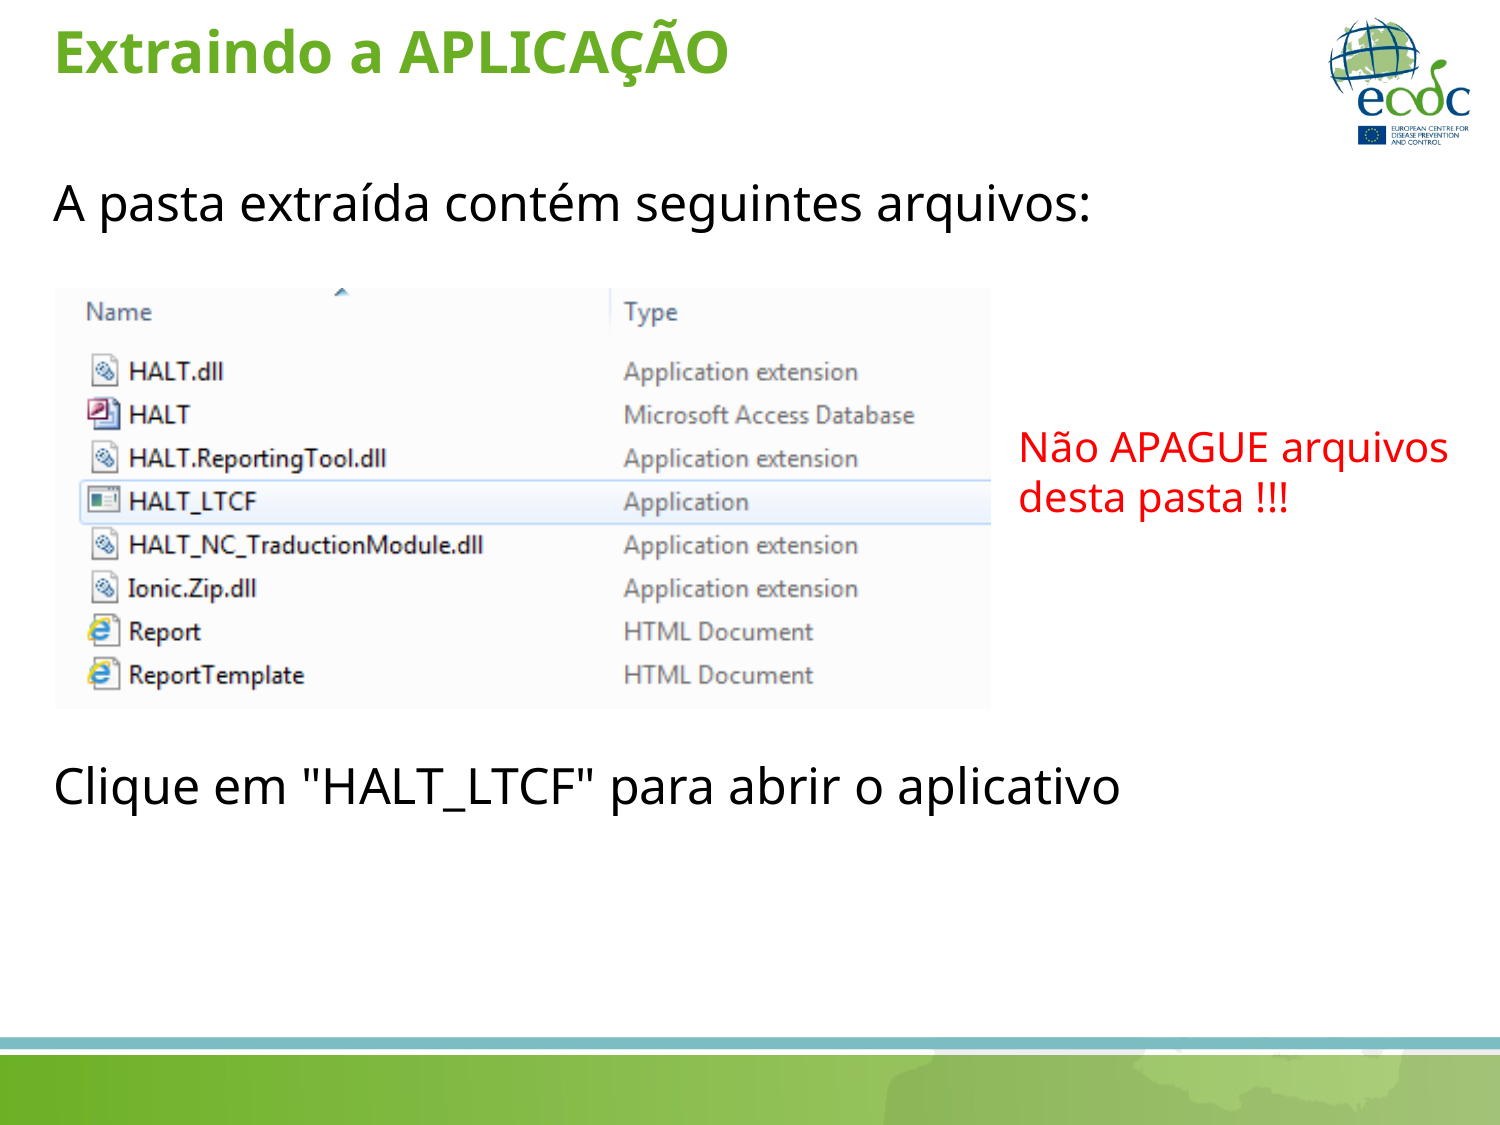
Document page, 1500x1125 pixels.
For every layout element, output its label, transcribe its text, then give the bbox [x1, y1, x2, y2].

picture [55, 288, 991, 709]
title Extraindo a APLICAÇÃO [53, 23, 1404, 159]
picture [0, 1037, 1500, 1125]
list A pasta extraída contém seguintes arquivos: Clique em "HALT_LTCF" para abrir o aplicativo [53, 177, 1452, 1024]
picture [1328, 17, 1473, 148]
text_box Não APAGUE arquivos desta pasta !!! [1004, 412, 1500, 528]
